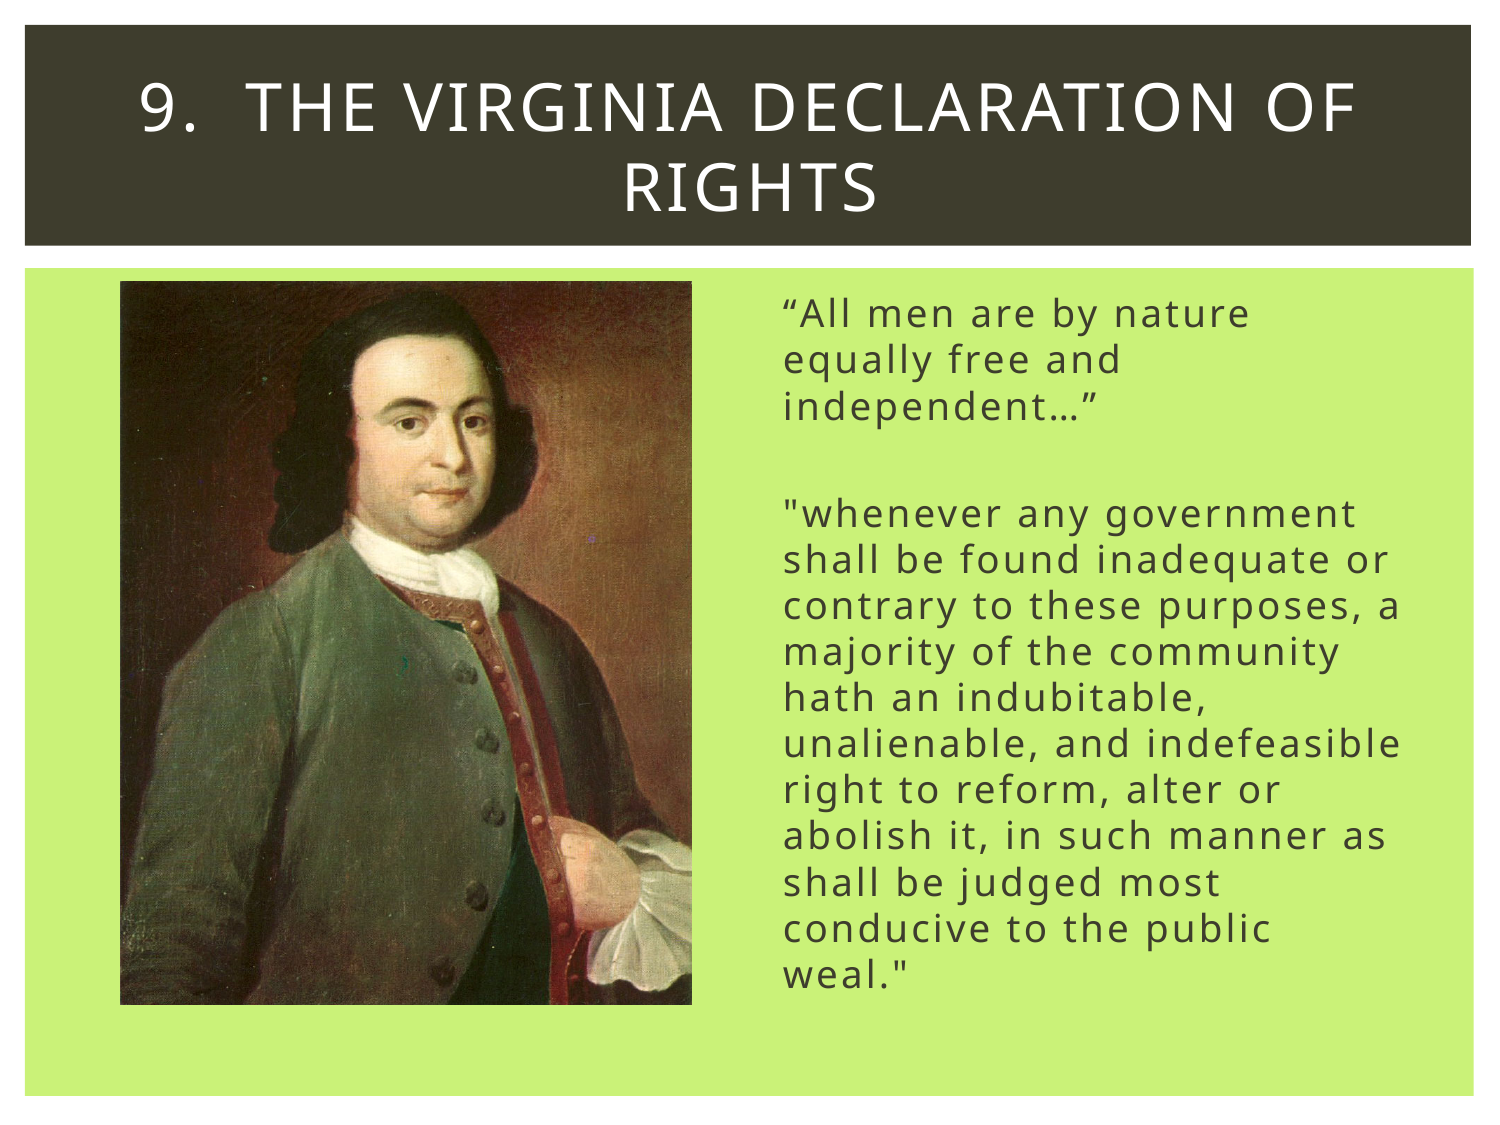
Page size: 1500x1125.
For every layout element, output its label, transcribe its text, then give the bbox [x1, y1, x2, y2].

list “All men are by nature equally free and independent…” "whenever any government shall be found inadequate or contrary to these purposes, a majority of the community hath an indubitable, unalienable, and indefeasible right to reform, alter or abolish it, in such manner as shall be judged most conducive to the public weal." [762, 281, 1425, 1005]
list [120, 281, 692, 1006]
title 9. The Virginia Declaration of Rights [62, 58, 1438, 232]
